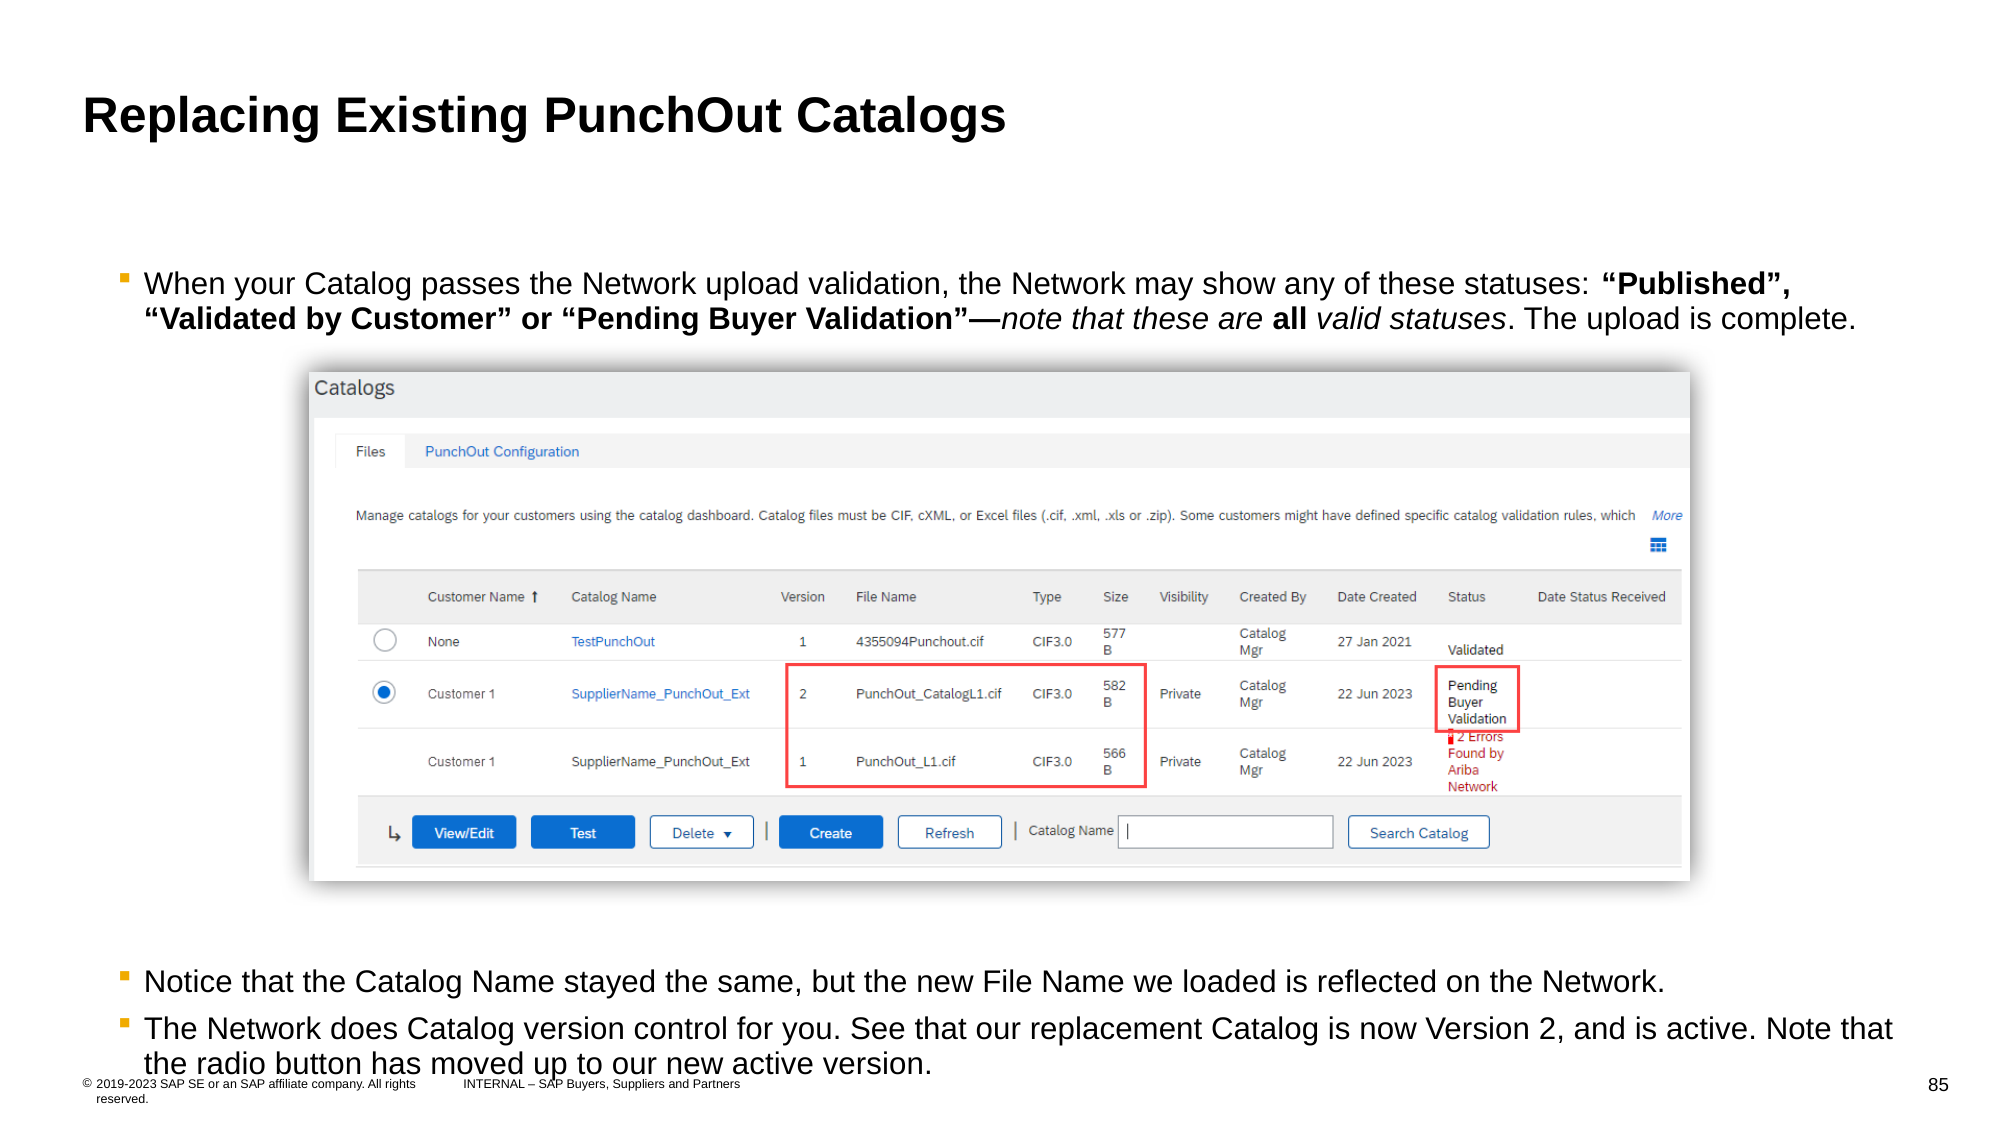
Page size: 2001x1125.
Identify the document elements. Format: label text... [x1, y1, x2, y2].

title Replacing Existing PunchOut Catalogs [82, 82, 1918, 144]
picture [309, 372, 1691, 881]
list When your Catalog passes the Network upload validation, the Network may show any of these statuses: “Published”, “Validated by Customer” or “Pending Buyer Validation”—note that these are all valid statuses. The upload is complete. Notice that the Catalog Name stayed the same, but the new File Name we loaded is reflected on the Network. The Network does Catalog version control for you. See that our replacement Catalog is now Version 2, and is active. Note that the radio button has moved up to our new active version. [82, 265, 1918, 1084]
